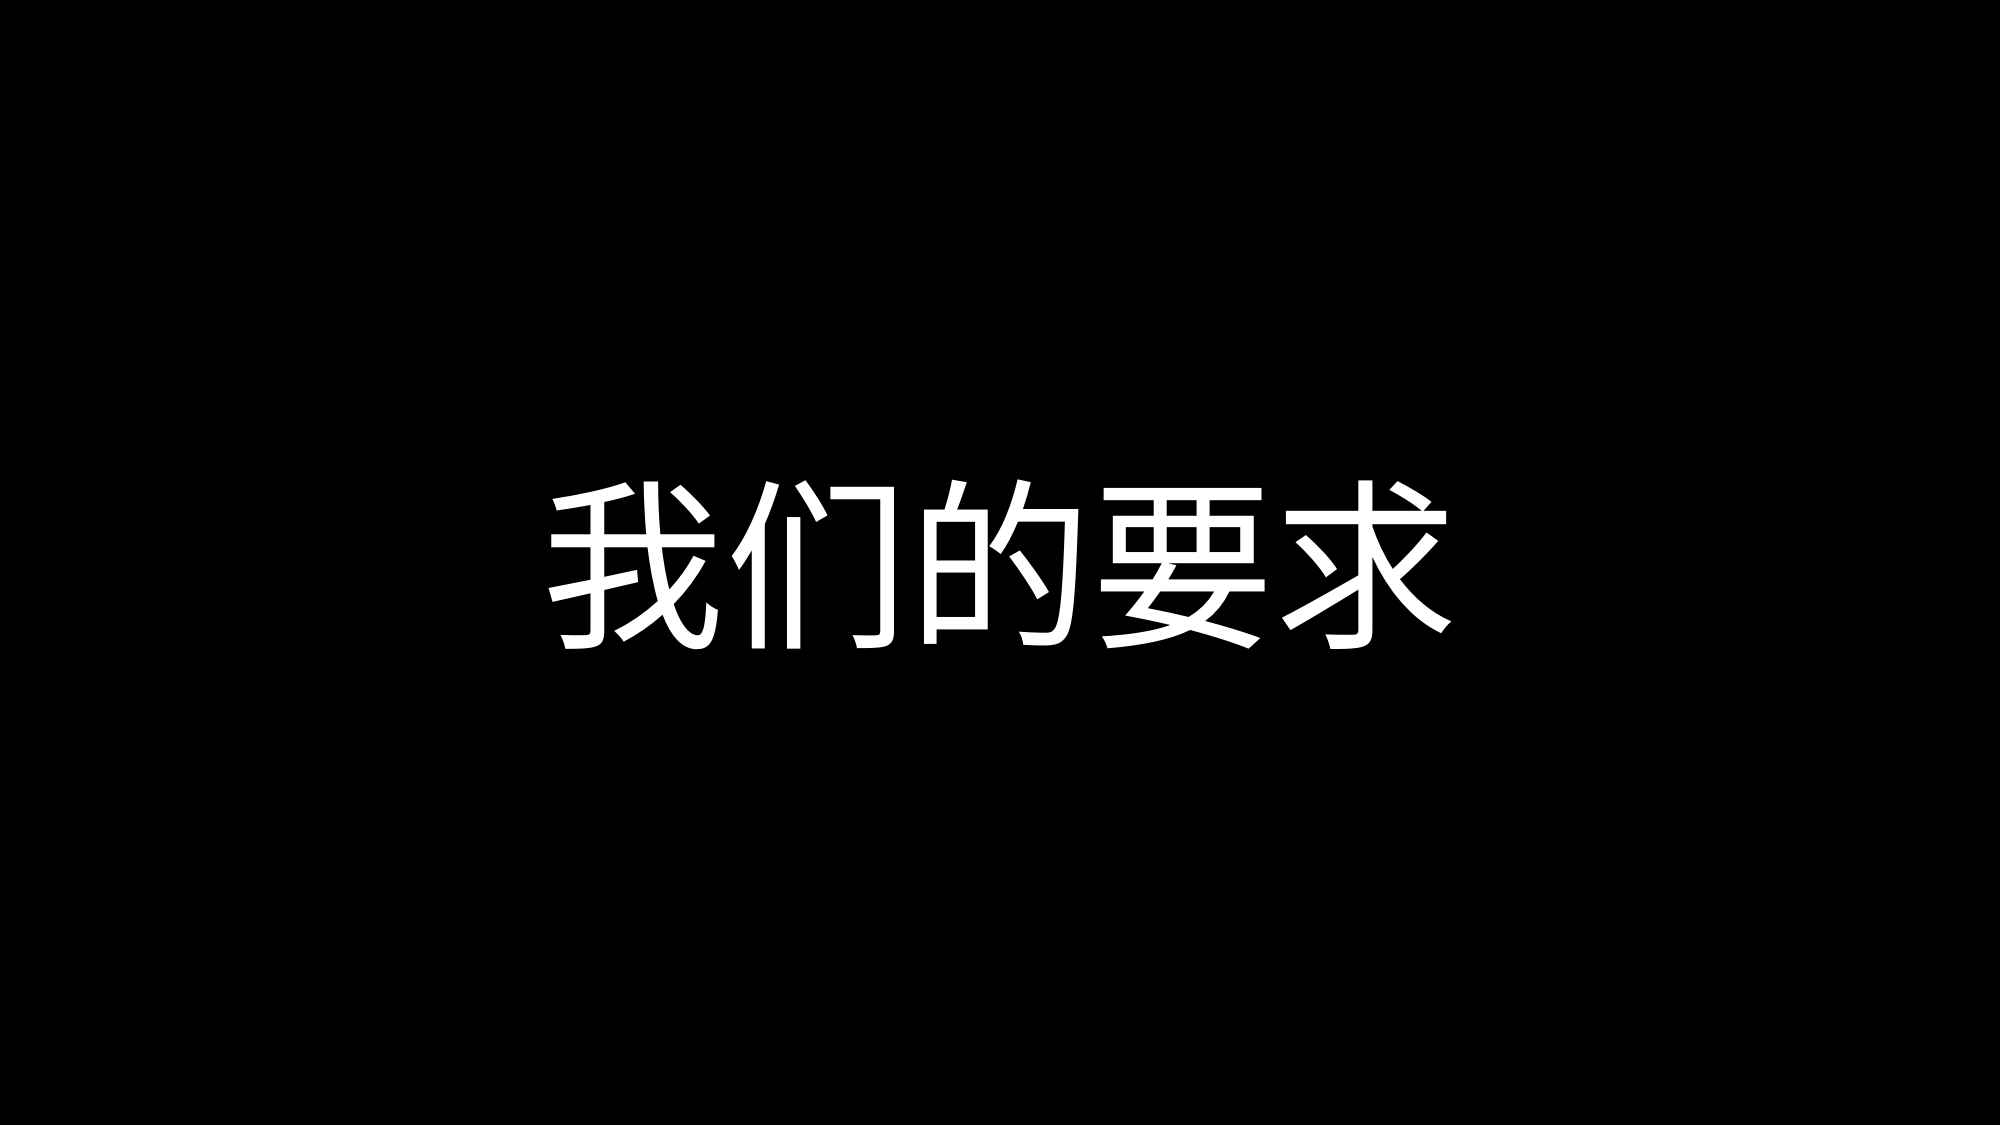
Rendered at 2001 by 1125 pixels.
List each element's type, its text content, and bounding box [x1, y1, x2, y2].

text_box 我们的要求 [341, 443, 1659, 679]
